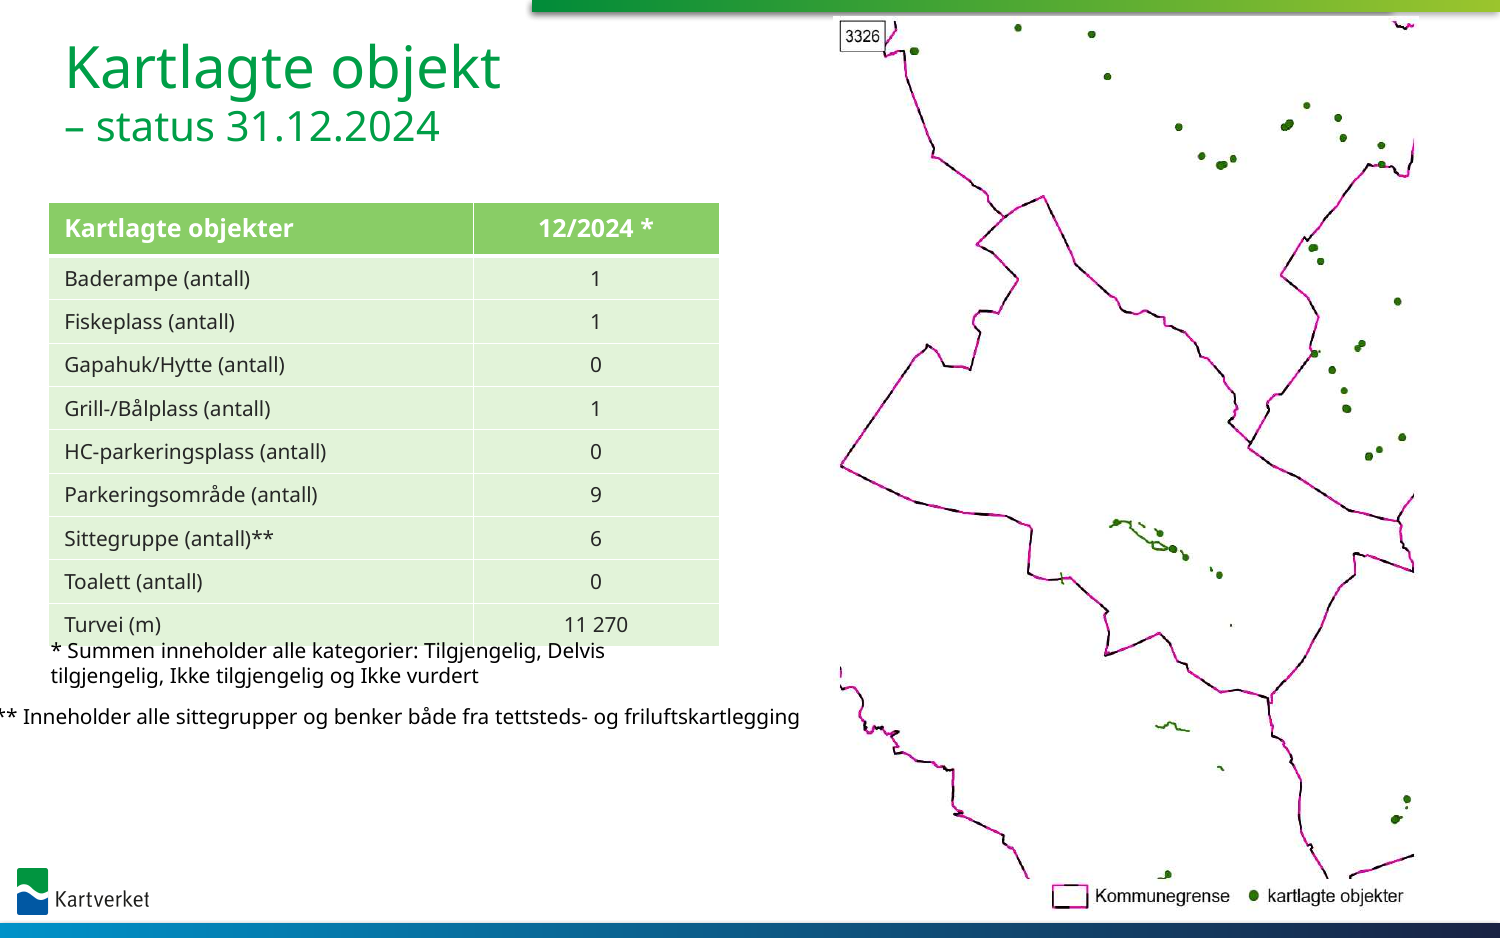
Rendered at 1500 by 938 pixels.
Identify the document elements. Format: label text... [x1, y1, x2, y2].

table_header 12/2024 * [474, 203, 719, 254]
table_cell 1 [474, 258, 719, 299]
table_cell 9 [474, 474, 719, 516]
table_cell Toalett (antall) [49, 560, 473, 603]
text_box * Summen inneholder alle kategorier: Tilgjengelig, Delvis tilgjengelig, Ikke tilgjengelig og Ikke vurdert [35, 630, 721, 696]
table_cell 6 [474, 517, 719, 559]
table_header Kartlagte objekter [49, 203, 473, 254]
text_box ** Inneholder alle sittegrupper og benker både fra tettsteds- og friluftskartlegging [0, 696, 815, 736]
table_cell Sittegruppe (antall)** [49, 517, 473, 559]
table_cell Parkeringsområde (antall) [49, 474, 473, 516]
table_cell 11 270 [474, 604, 719, 630]
table_cell Gapahuk/Hytte (antall) [49, 344, 473, 386]
text_box Kartlagte objekt – status 31.12.2024 [1424, 26, 1431, 158]
picture [833, 16, 1419, 913]
table_cell Baderampe (antall) [49, 258, 473, 299]
table_cell 0 [474, 344, 719, 386]
table_cell Fiskeplass (antall) [49, 300, 473, 343]
table_cell 0 [474, 560, 719, 603]
table_cell 1 [474, 300, 719, 343]
table_cell Turvei (m) [49, 604, 473, 630]
table_cell HC-parkeringsplass (antall) [49, 430, 473, 473]
text_box Kartlagte objekt – status 31.12.2024 [49, 26, 828, 158]
table_cell 1 [474, 387, 719, 429]
table_cell Grill-/Bålplass (antall) [49, 387, 473, 429]
table_cell 0 [474, 430, 719, 473]
